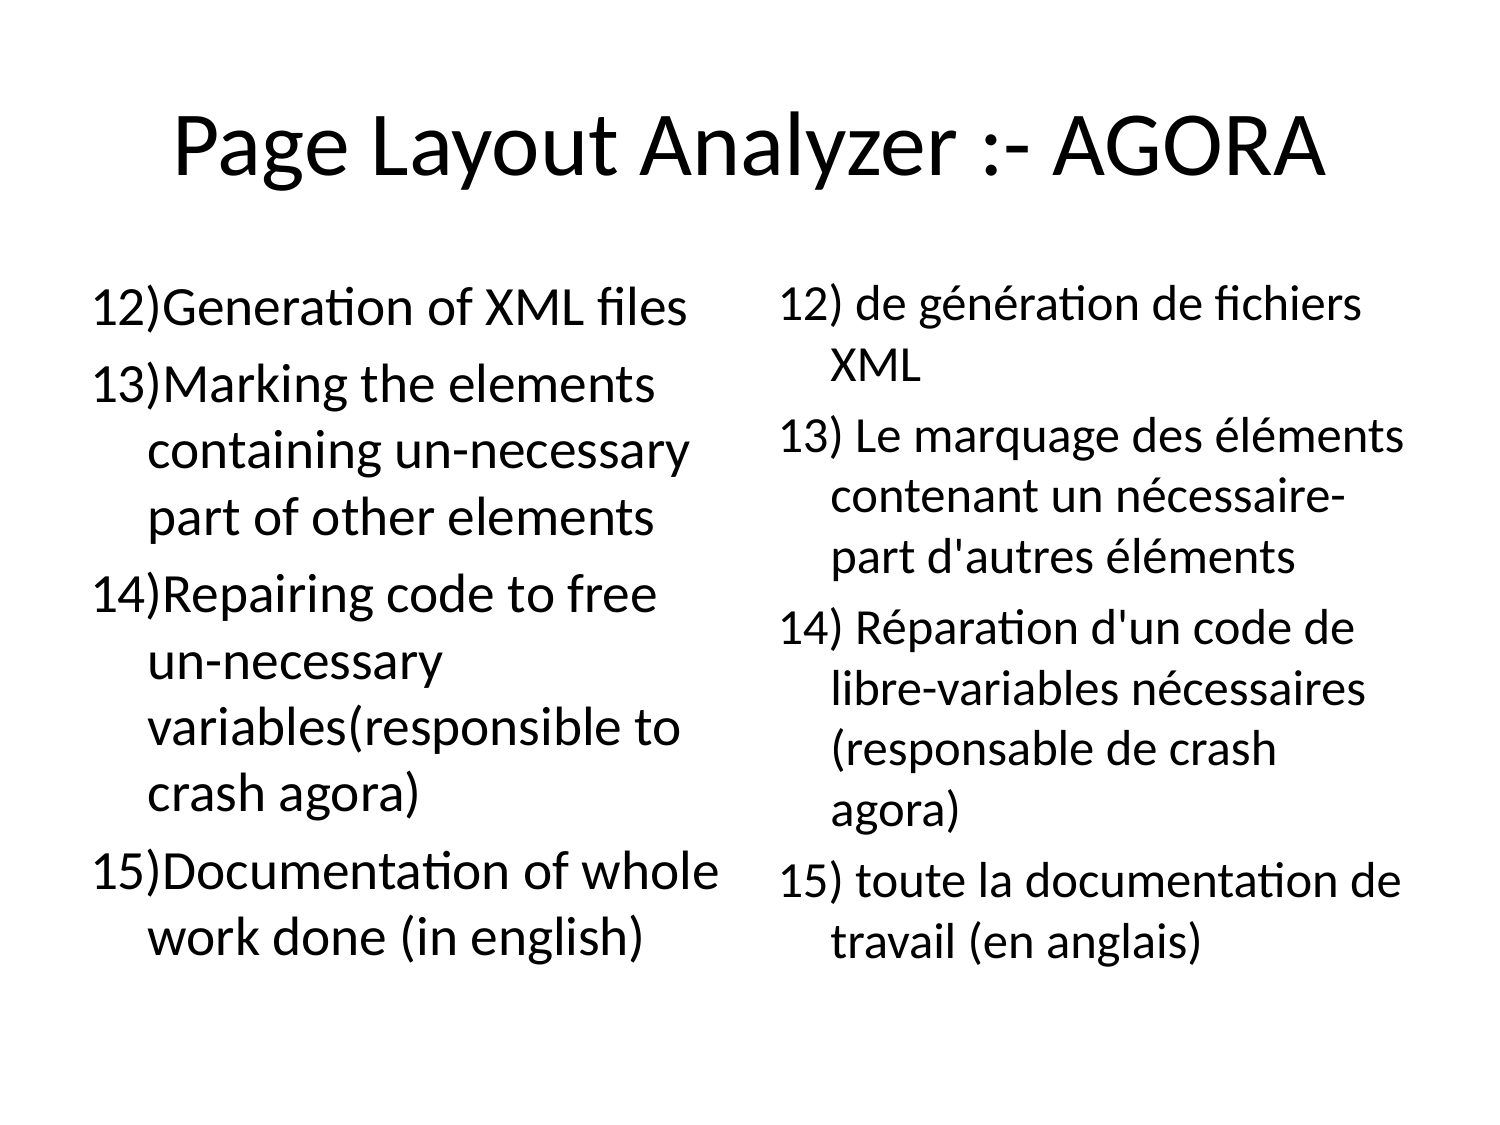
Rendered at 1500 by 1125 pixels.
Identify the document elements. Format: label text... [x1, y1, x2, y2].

list 12)Generation of XML files 13)Marking the elements containing un-necessary part of other elements 14)Repairing code to free un-necessary variables(responsible to crash agora) 15)Documentation of whole work done (in english) [75, 262, 738, 1005]
title Page Layout Analyzer :- AGORA [75, 45, 1425, 233]
list 12) de génération de fichiers XML 13) Le marquage des éléments contenant un nécessaire-part d'autres éléments 14) Réparation d'un code de libre-variables nécessaires (responsable de crash agora) 15) toute la documentation de travail (en anglais) [762, 262, 1425, 1005]
